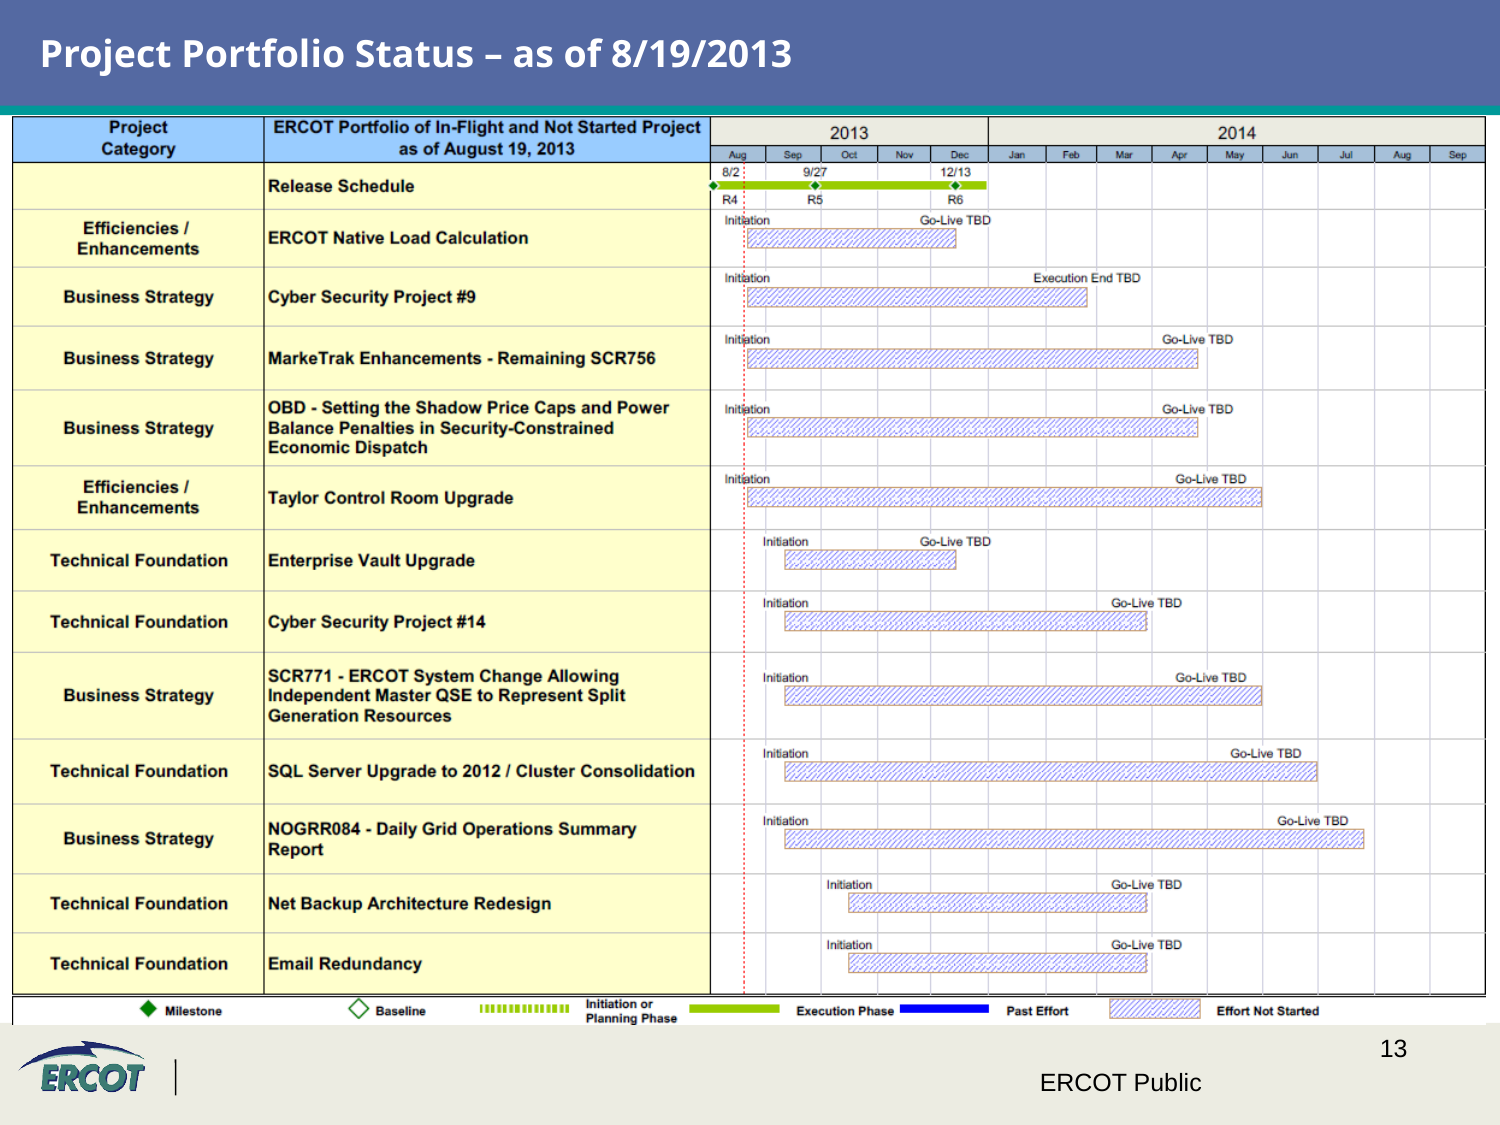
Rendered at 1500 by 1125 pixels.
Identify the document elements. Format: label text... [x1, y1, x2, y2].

footer ERCOT Public [1025, 1059, 1438, 1125]
picture [10, 1031, 151, 1111]
text_box Project Portfolio Status – as of 8/19/2013 [24, 30, 1163, 106]
picture [12, 115, 1486, 1026]
text_box [24, 22, 1450, 85]
